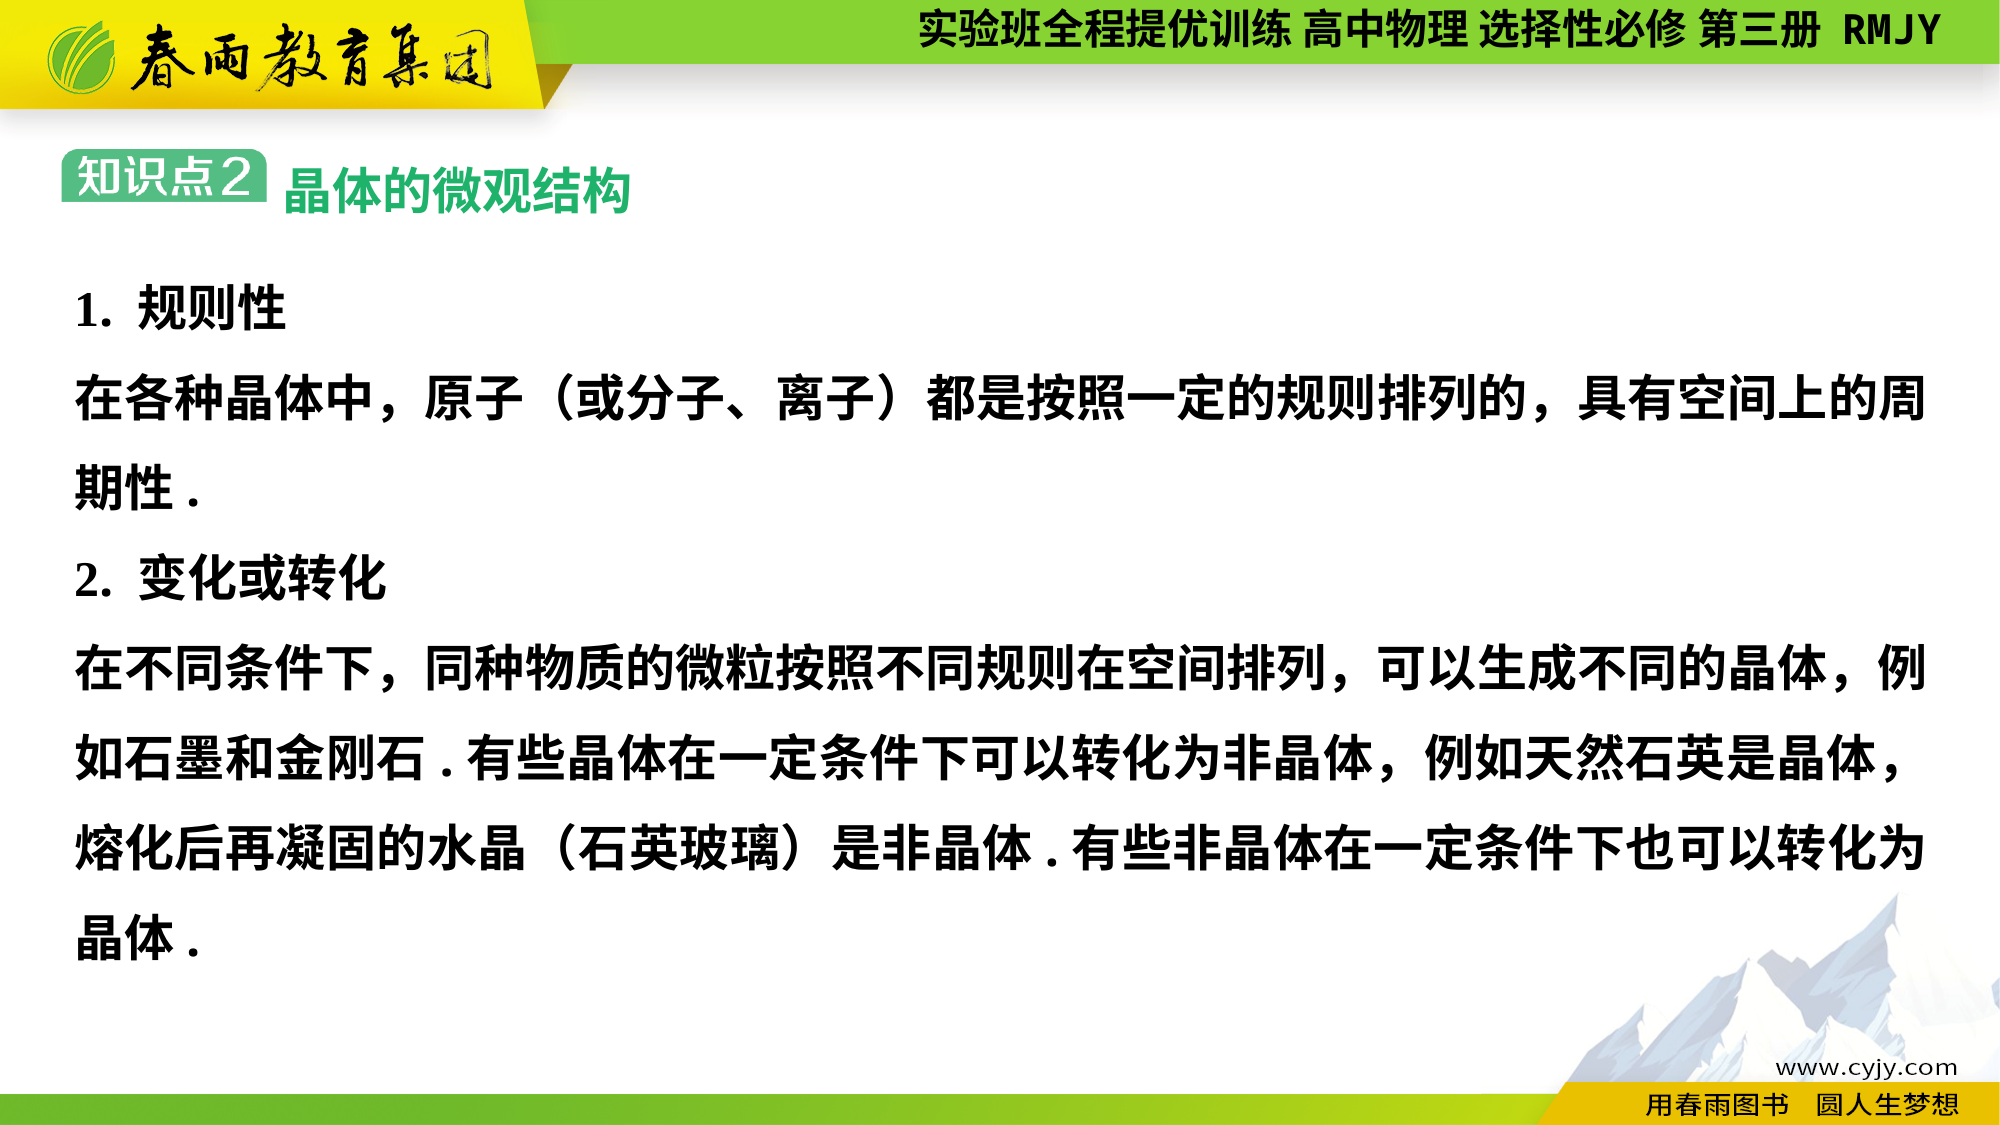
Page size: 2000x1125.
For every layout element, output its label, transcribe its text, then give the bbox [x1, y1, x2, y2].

picture [0, 0, 2000, 1125]
list 1. 规则性 在各种晶体中，原子（或分子、离子）都是按照一定的规则排列的，具有空间上的周期性. 2. 变化或转化 在不同条件下，同种物质的微粒按照不同规则在空间排列，可以生成不同的晶体，例如石墨和金刚石.有些晶体在一定条件下可以转化为非晶体，例如天然石英是晶体，熔化后再凝固的水晶（石英玻璃）是非晶体.有些非晶体在一定条件下也可以转化为晶体. [59, 239, 1944, 970]
text_box 晶体的微观结构 [267, 122, 1944, 228]
